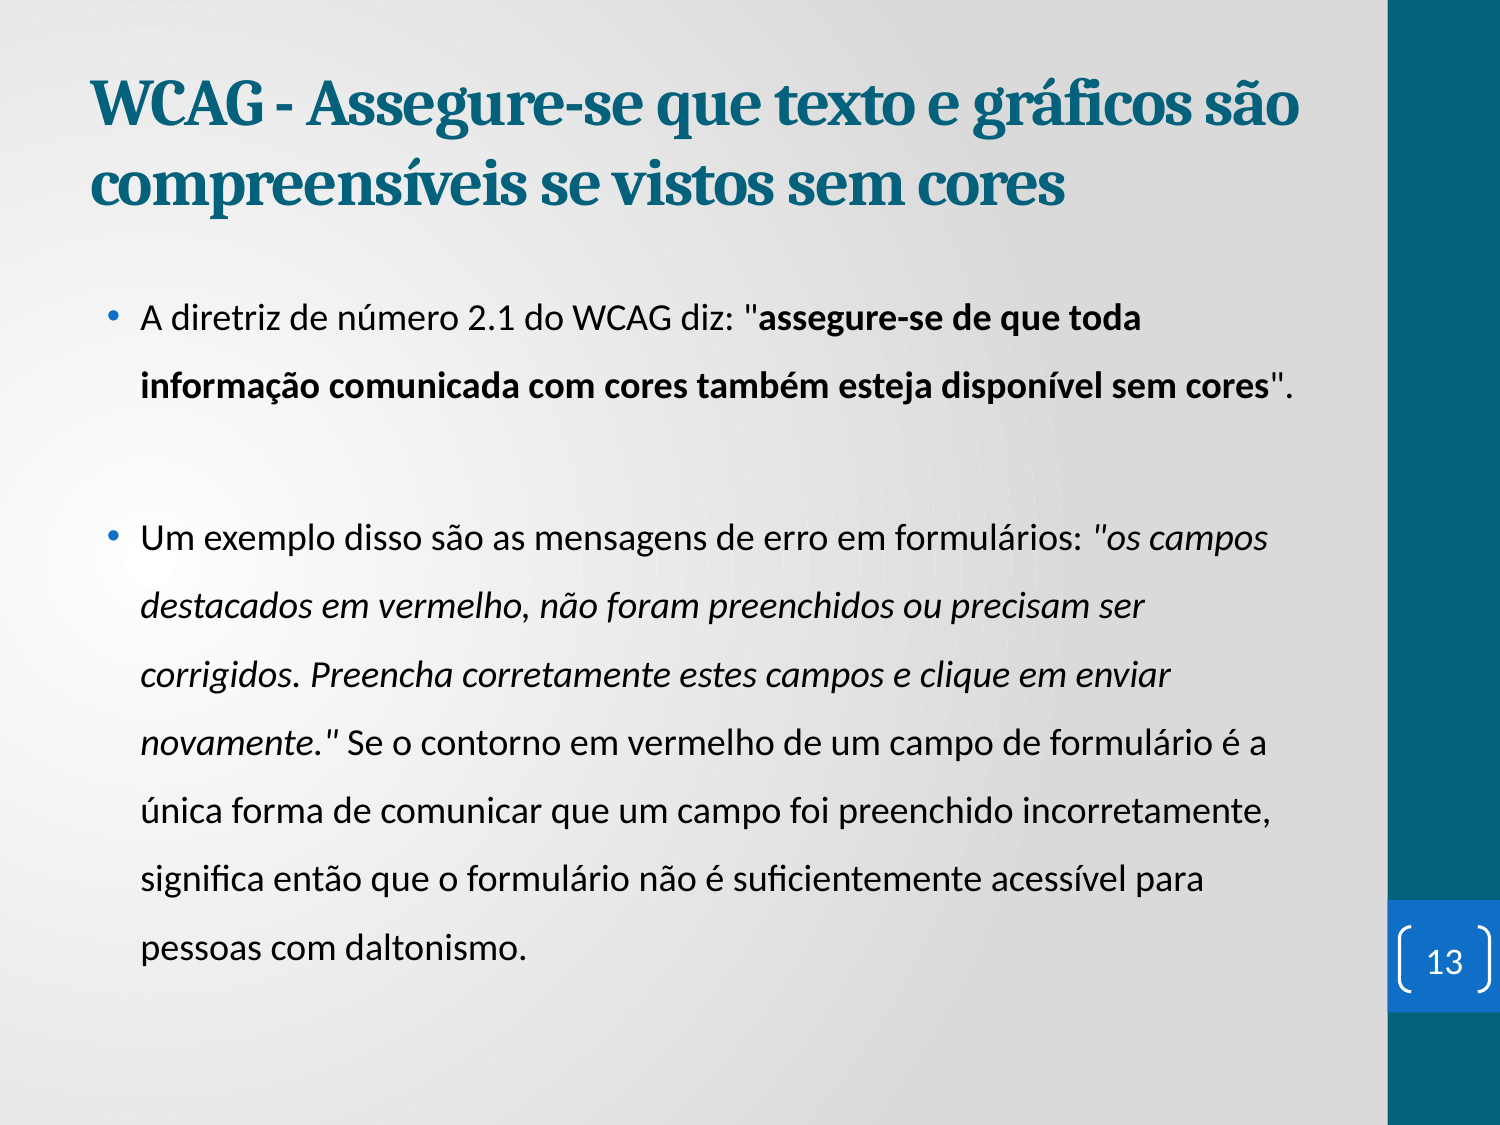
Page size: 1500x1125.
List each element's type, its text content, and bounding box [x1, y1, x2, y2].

list A diretriz de número 2.1 do WCAG diz: "assegure-se de que toda informação comunicada com cores também esteja disponível sem cores". Um exemplo disso são as mensagens de erro em formulários: "os campos destacados em vermelho, não foram preenchidos ou precisam ser corrigidos. Preencha corretamente estes campos e clique em enviar novamente." Se o contorno em vermelho de um campo de formulário é a única forma de comunicar que um campo foi preenchido incorretamente, significa então que o formulário não é suficientemente acessível para pessoas com daltonismo. [75, 262, 1325, 1050]
title WCAG - Assegure-se que texto e gráficos são compreensíveis se vistos sem cores [75, 45, 1325, 233]
slide_number 13 [1397, 925, 1492, 994]
